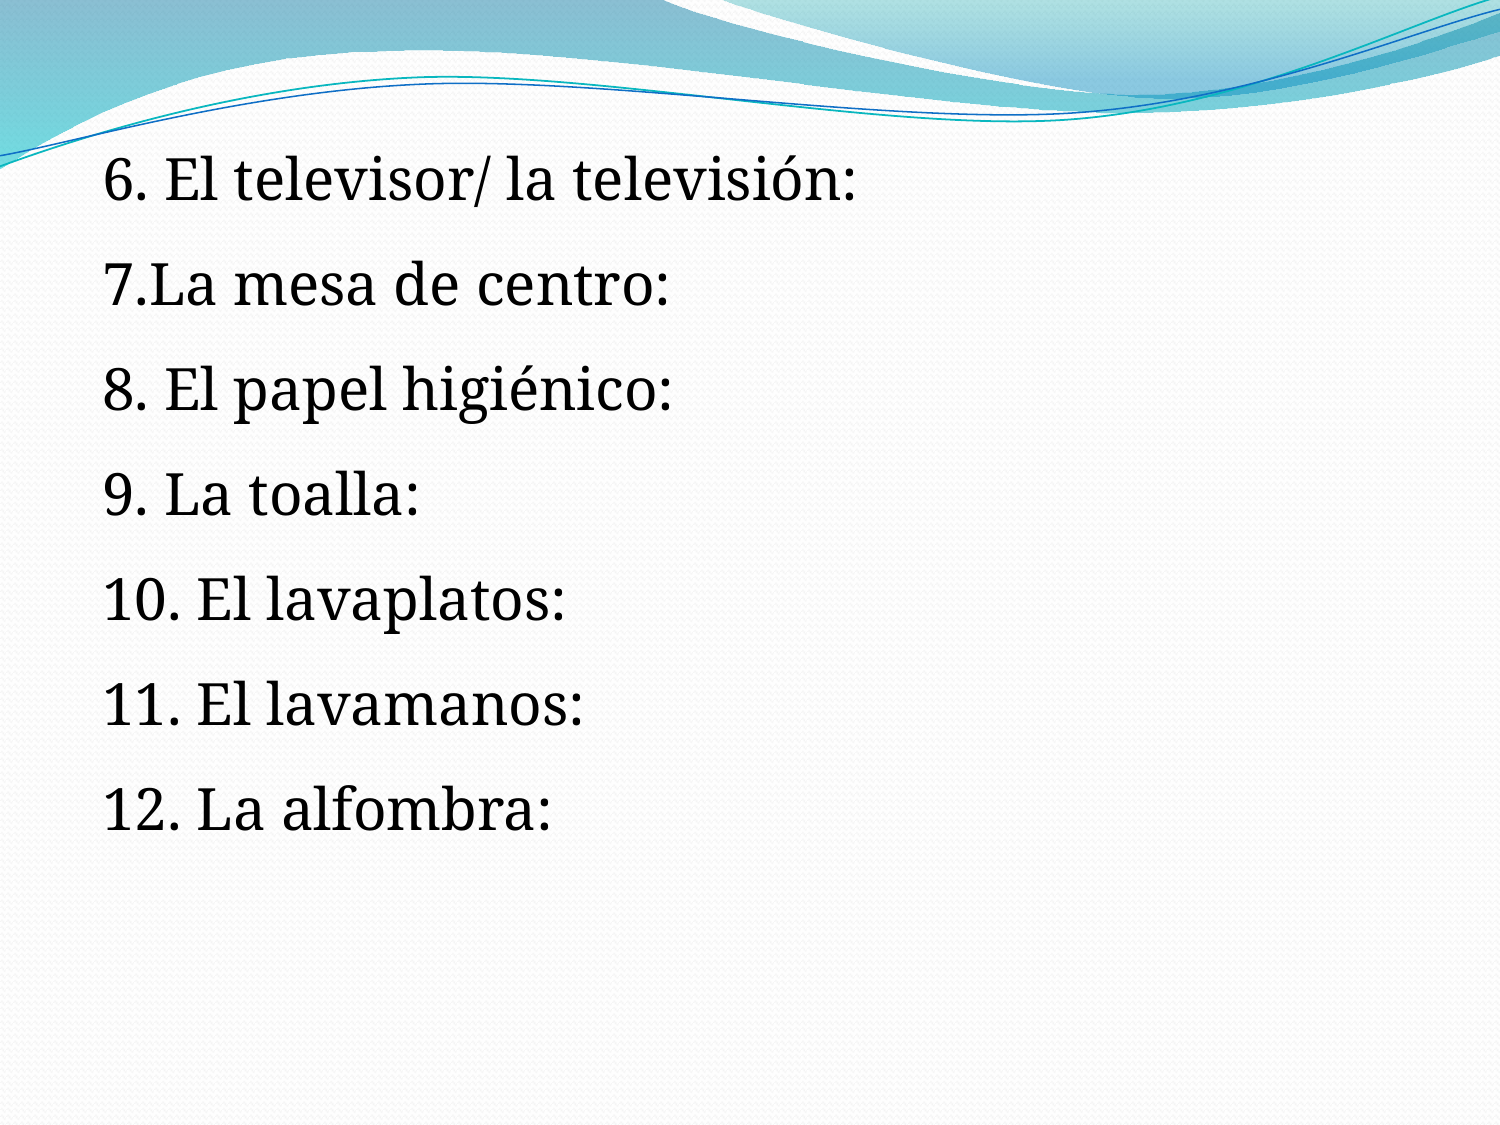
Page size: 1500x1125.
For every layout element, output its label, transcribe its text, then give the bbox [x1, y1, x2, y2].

text_box 6. El televisor/ la televisión: 7.La mesa de centro: 8. El papel higiénico: 9. La toalla: 10. El lavaplatos: 11. El lavamanos: 12. La alfombra: [87, 99, 1425, 1060]
